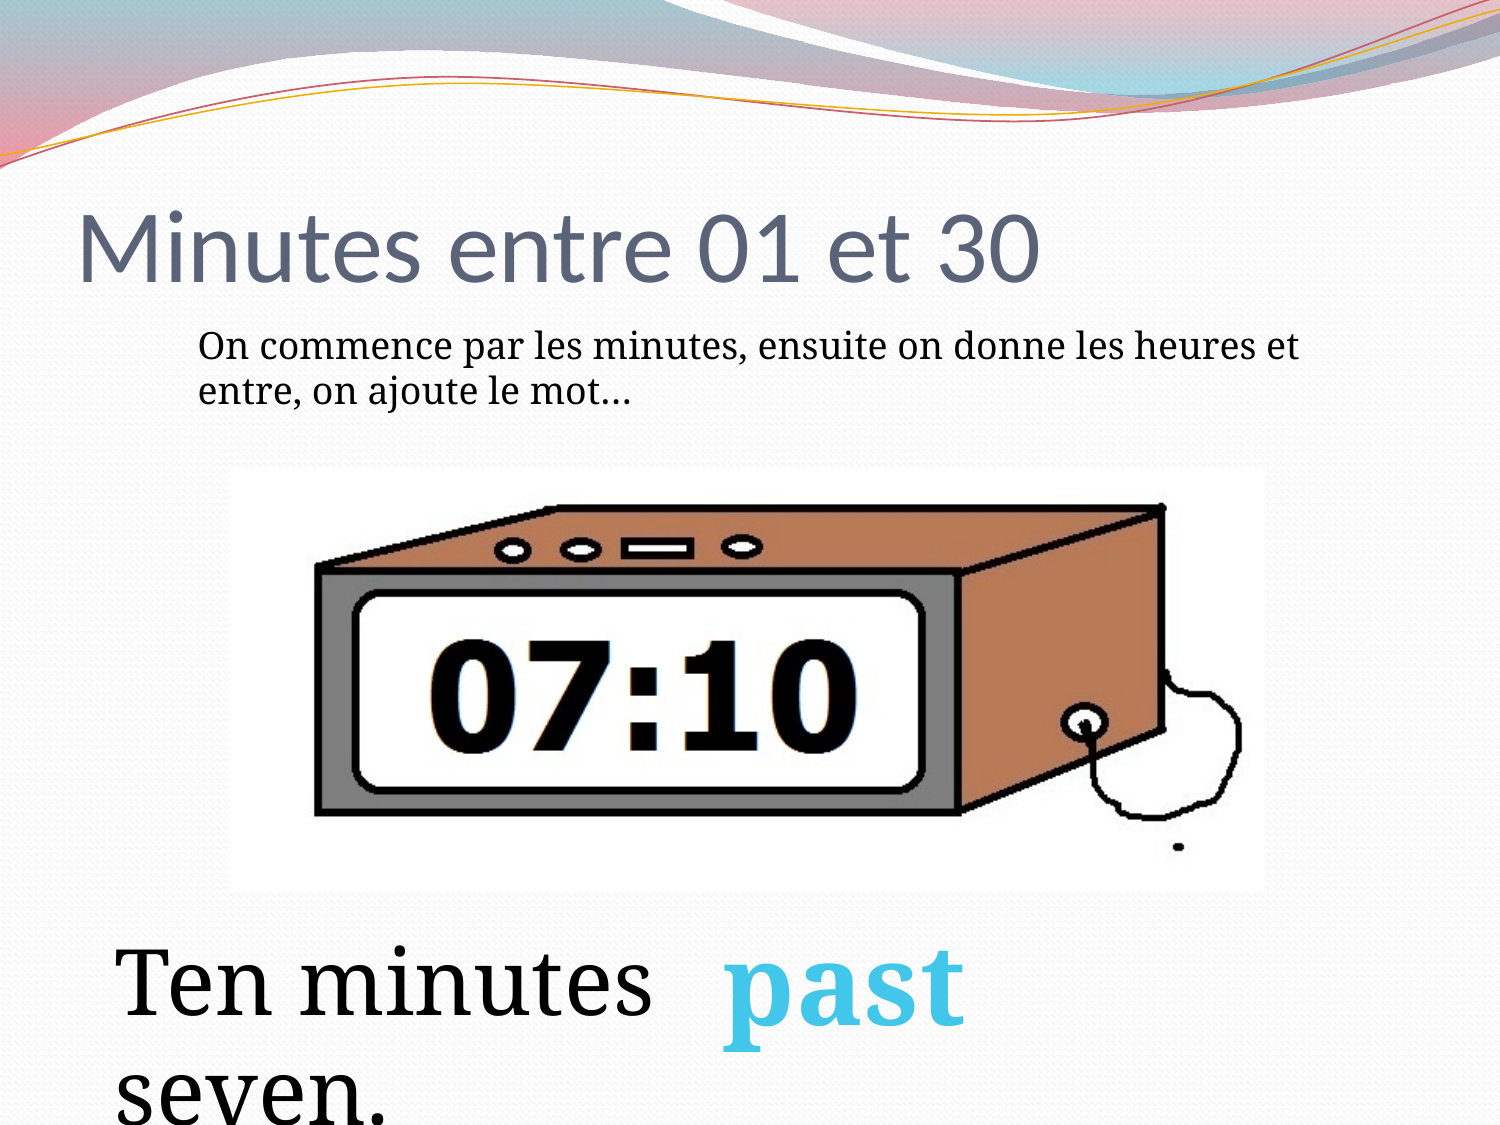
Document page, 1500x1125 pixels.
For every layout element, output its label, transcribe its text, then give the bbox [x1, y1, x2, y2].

text_box On commence par les minutes, ensuite on donne les heures et entre, on ajoute le mot… [182, 314, 1353, 420]
title Minutes entre 01 et 30 [75, 115, 1425, 303]
text_box past [708, 905, 982, 1055]
text_box Ten minutes seven. [100, 916, 1412, 1125]
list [229, 467, 1264, 892]
